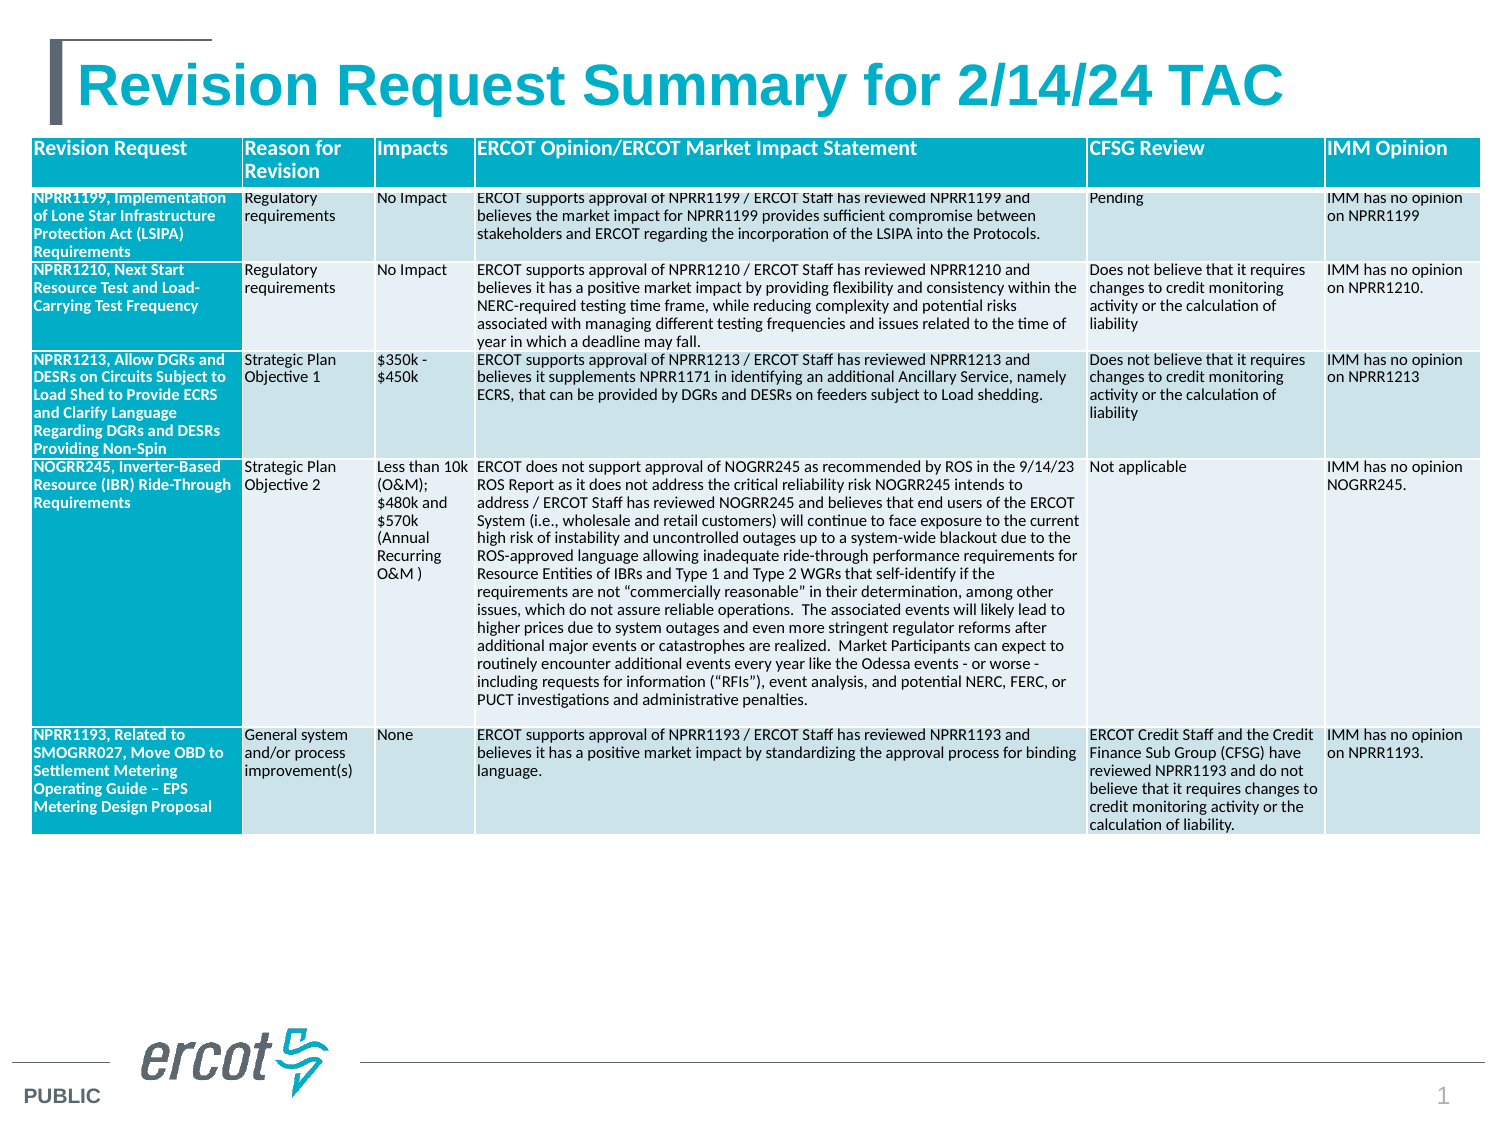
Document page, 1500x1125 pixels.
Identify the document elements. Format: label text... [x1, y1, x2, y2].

title Revision Request Summary for 2/14/24 TAC [62, 39, 1463, 125]
table_cell IMM has no opinion on NPRR1193. [1326, 728, 1480, 834]
table_cell ERCOT supports approval of NPRR1210 / ERCOT Staff has reviewed NPRR1210 and believes it has a positive market impact by providing flexibility and consistency within the NERC-required testing time frame, while reducing complexity and potential risks associated with managing different testing frequencies and issues related to the time of year in which a deadline may fall. [476, 263, 1086, 350]
table_cell ERCOT Credit Staff and the Credit Finance Sub Group (CFSG) have reviewed NPRR1193 and do not believe that it requires changes to credit monitoring activity or the calculation of liability. [1088, 728, 1324, 834]
table_header IMM Opinion [1326, 138, 1480, 187]
table_cell Does not believe that it requires changes to credit monitoring activity or the calculation of liability [1088, 352, 1324, 458]
table_header Reason for Revision [243, 138, 374, 187]
table_cell NPRR1199, Implementation of Lone Star Infrastructure Protection Act (LSIPA) Requirements [32, 193, 242, 261]
table_cell NPRR1193, Related to SMOGRR027, Move OBD to Settlement Metering Operating Guide – EPS Metering Design Proposal [32, 728, 242, 834]
table_header CFSG Review [1088, 138, 1324, 187]
table_cell IMM has no opinion NOGRR245. [1326, 460, 1480, 726]
table_cell NOGRR245, Inverter-Based Resource (IBR) Ride-Through Requirements [32, 460, 242, 726]
table_cell No Impact [376, 263, 474, 350]
table_cell Not applicable [1088, 460, 1324, 726]
table_cell None [376, 728, 474, 834]
table_cell ERCOT supports approval of NPRR1199 / ERCOT Staff has reviewed NPRR1199 and believes the market impact for NPRR1199 provides sufficient compromise between stakeholders and ERCOT regarding the incorporation of the LSIPA into the Protocols. [476, 193, 1086, 261]
table_cell NPRR1213, Allow DGRs and DESRs on Circuits Subject to Load Shed to Provide ECRS and Clarify Language Regarding DGRs and DESRs Providing Non-Spin [32, 352, 242, 458]
picture [137, 1024, 332, 1100]
table_cell No Impact [376, 193, 474, 261]
table_header Revision Request [32, 138, 242, 187]
table_cell ERCOT does not support approval of NOGRR245 as recommended by ROS in the 9/14/23 ROS Report as it does not address the critical reliability risk NOGRR245 intends to address / ERCOT Staff has reviewed NOGRR245 and believes that end users of the ERCOT System (i.e., wholesale and retail customers) will continue to face exposure to the current high risk of instability and uncontrolled outages up to a system-wide blackout due to the ROS-approved language allowing inadequate ride-through performance requirements for Resource Entities of IBRs and Type 1 and Type 2 WGRs that self-identify if the requirements are not “commercially reasonable” in their determination, among other issues, which do not assure reliable operations. The associated events will likely lead to higher prices due to system outages and even more stringent regulator reforms after additional major events or catastrophes are realized. Market Participants can expect to routinely encounter additional events every year like the Odessa events - or worse - including requests for information (“RFIs”), event analysis, and potential NERC, FERC, or PUCT investigations and administrative penalties. [476, 460, 1086, 726]
table_cell Less than 10k (O&M); $480k and $570k (Annual Recurring O&M ) [376, 460, 474, 726]
table_cell Regulatory requirements [243, 263, 374, 350]
table_header Impacts [376, 138, 474, 187]
table_cell ERCOT supports approval of NPRR1213 / ERCOT Staff has reviewed NPRR1213 and believes it supplements NPRR1171 in identifying an additional Ancillary Service, namely ECRS, that can be provided by DGRs and DESRs on feeders subject to Load shedding. [476, 352, 1086, 458]
table_cell IMM has no opinion on NPRR1199 [1326, 193, 1480, 261]
table_cell NPRR1210, Next Start Resource Test and Load-Carrying Test Frequency [32, 263, 242, 350]
table_cell Regulatory requirements [243, 193, 374, 261]
table_cell IMM has no opinion on NPRR1213 [1326, 352, 1480, 458]
slide_number 1 [1400, 1076, 1488, 1113]
table_cell IMM has no opinion on NPRR1210. [1326, 263, 1480, 350]
table_cell $350k - $450k [376, 352, 474, 458]
table_cell Does not believe that it requires changes to credit monitoring activity or the calculation of liability [1088, 263, 1324, 350]
table_cell Strategic Plan Objective 1 [243, 352, 374, 458]
table_cell Strategic Plan Objective 2 [243, 460, 374, 726]
table_cell ERCOT supports approval of NPRR1193 / ERCOT Staff has reviewed NPRR1193 and believes it has a positive market impact by standardizing the approval process for binding language. [476, 728, 1086, 834]
table_header ERCOT Opinion/ERCOT Market Impact Statement [476, 138, 1086, 187]
table_cell General system and/or process improvement(s) [243, 728, 374, 834]
table_cell Pending [1088, 193, 1324, 261]
